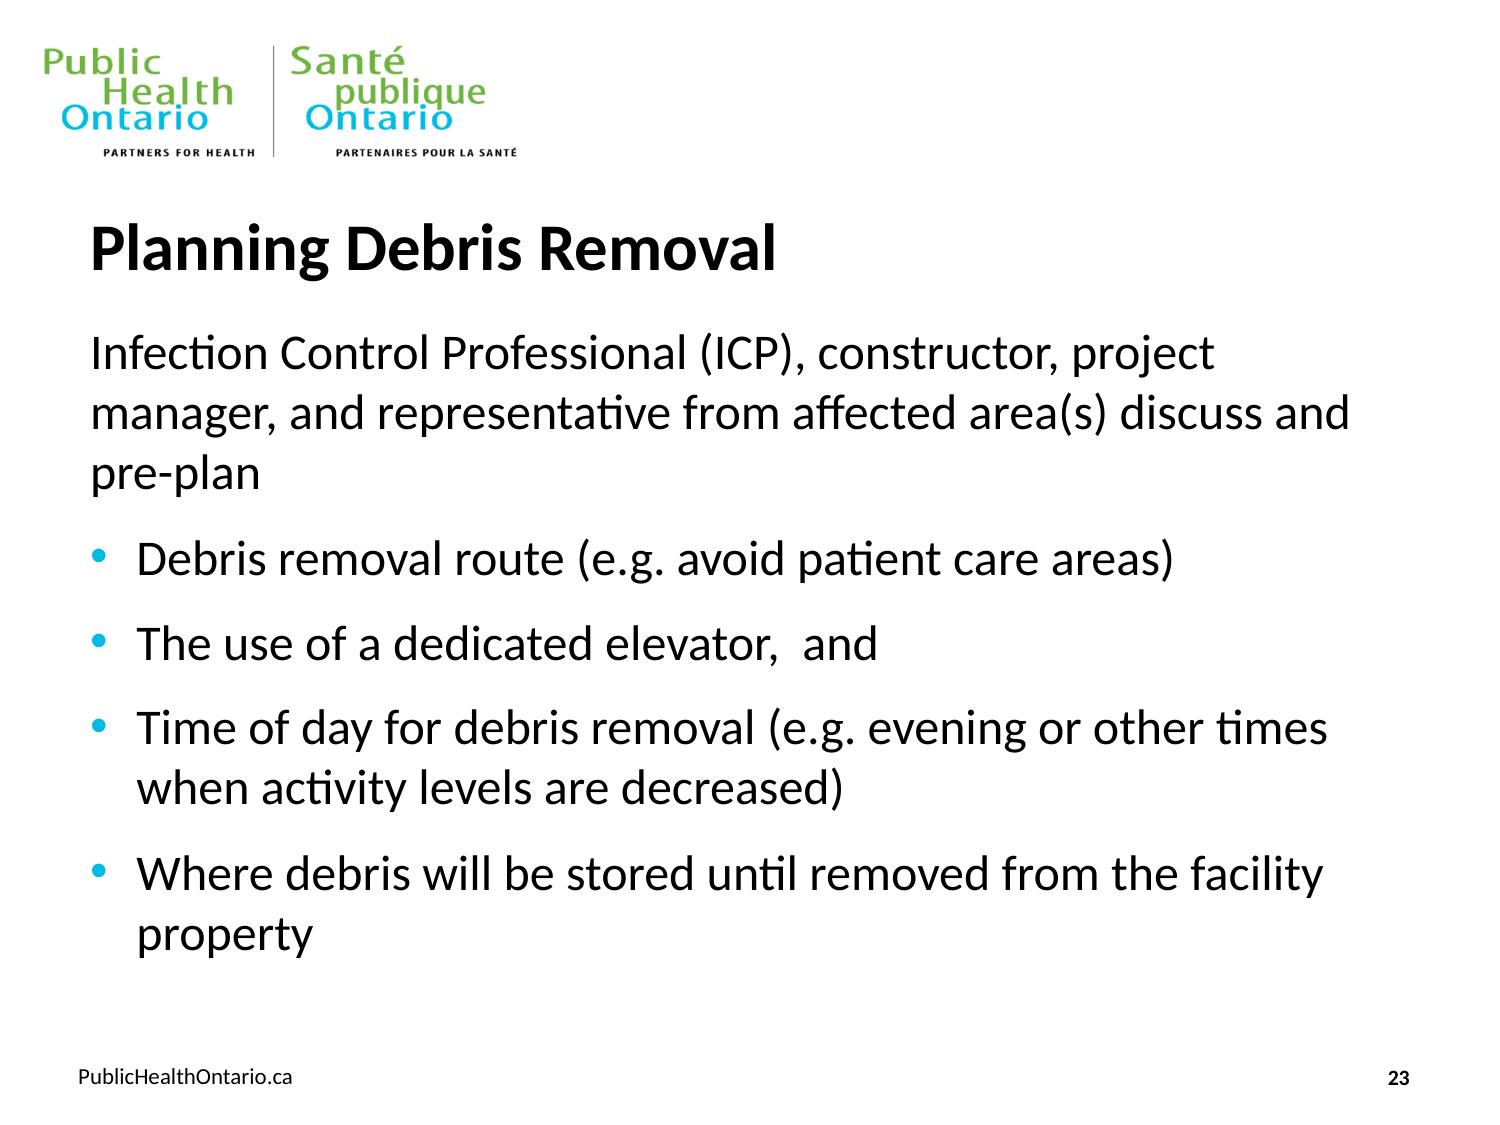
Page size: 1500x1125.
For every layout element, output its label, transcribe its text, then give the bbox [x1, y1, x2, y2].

picture [37, 37, 525, 165]
title Planning Debris Removal [75, 187, 1425, 300]
slide_number 23 [1287, 1057, 1425, 1096]
list Infection Control Professional (ICP), constructor, project manager, and representative from affected area(s) discuss and pre-plan Debris removal route (e.g. avoid patient care areas) The use of a dedicated elevator, and Time of day for debris removal (e.g. evening or other times when activity levels are decreased) Where debris will be stored until removed from the facility property [75, 312, 1425, 1038]
